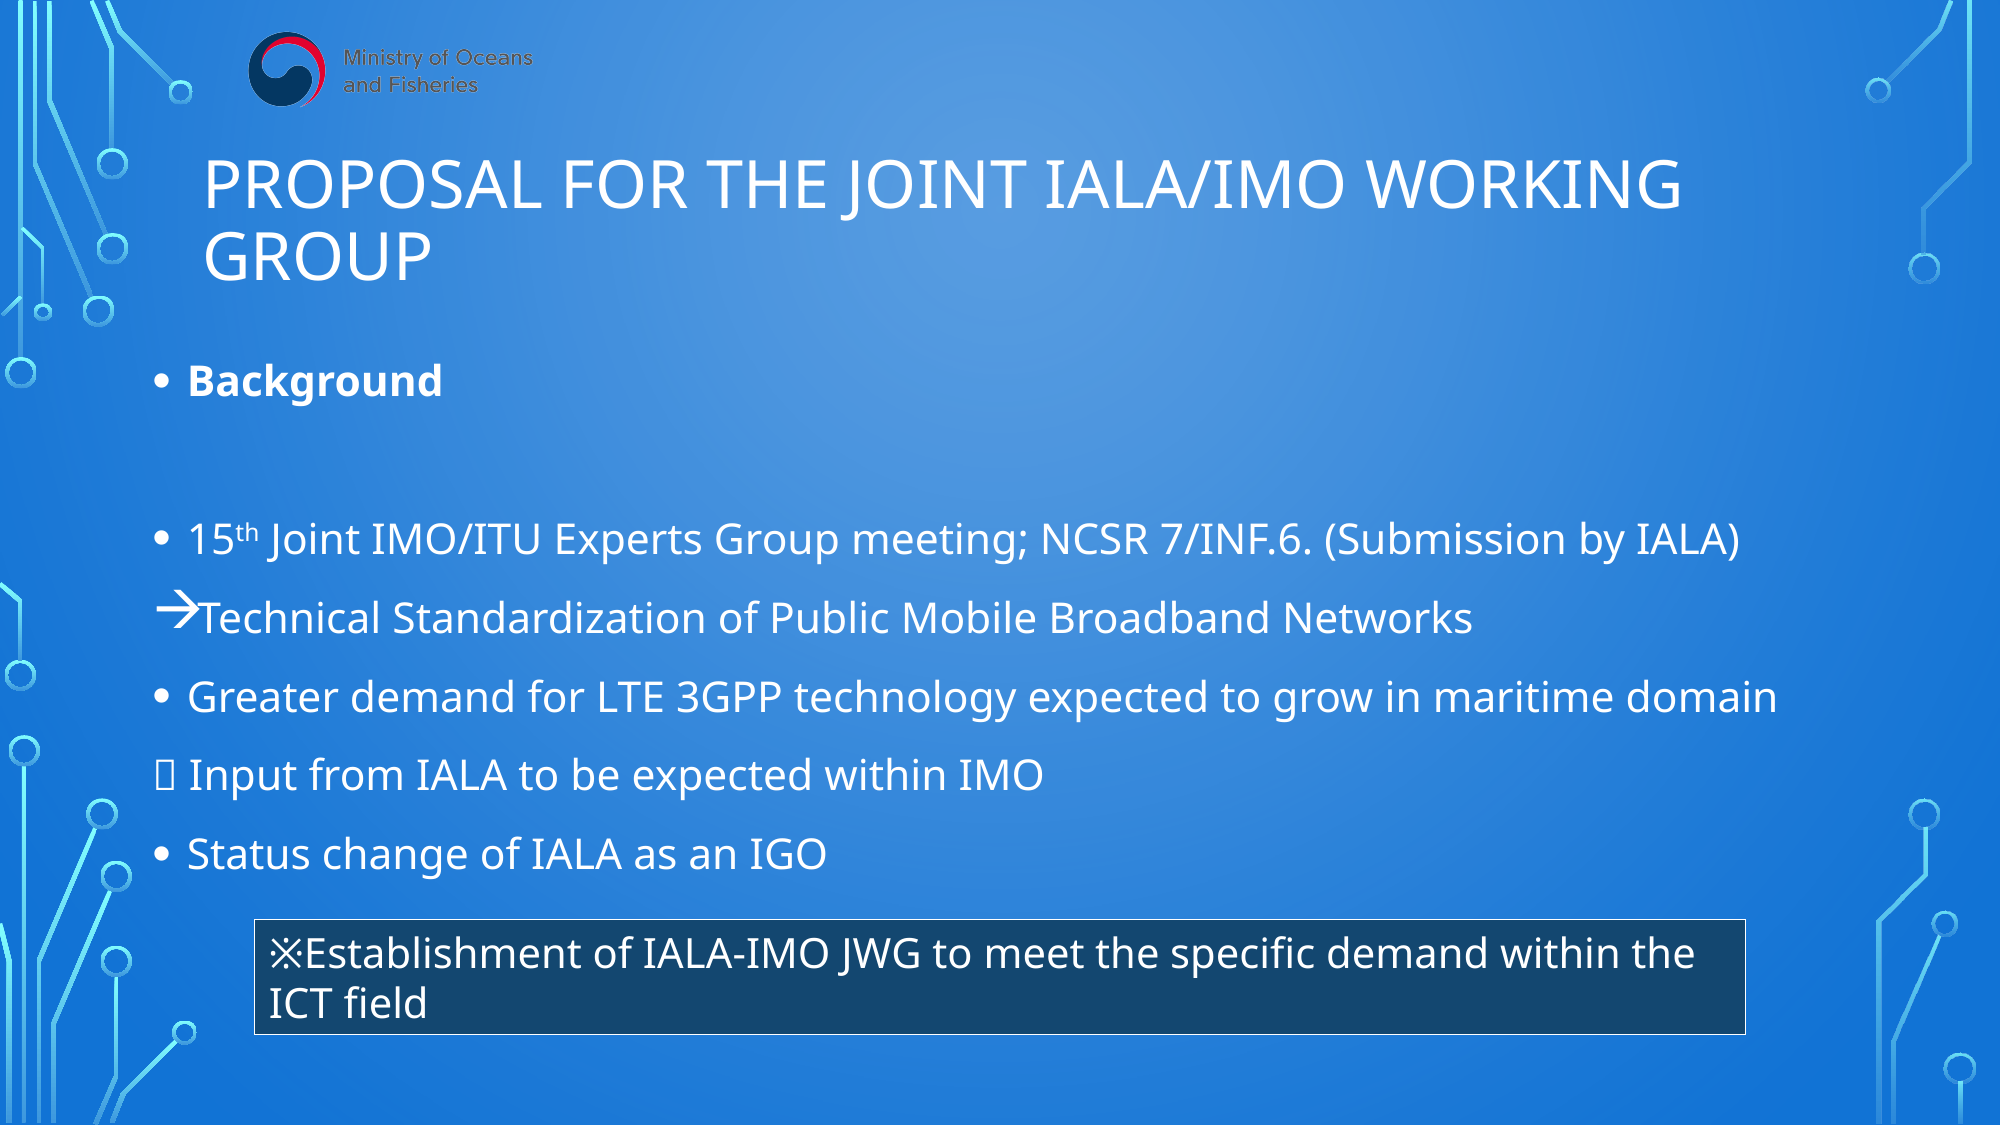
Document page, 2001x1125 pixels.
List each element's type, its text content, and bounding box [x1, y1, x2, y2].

text_box ※Establishment of IALA-IMO JWG to meet the specific demand within the ICT field [254, 919, 1746, 1035]
picture [214, 25, 580, 113]
list Background 15th Joint IMO/ITU Experts Group meeting; NCSR 7/INF.6. (Submission by IALA) Technical Standardization of Public Mobile Broadband Networks Greater demand for LTE 3GPP technology expected to grow in maritime domain  Input from IALA to be expected within IMO Status change of IALA as an IGO [137, 336, 1863, 1056]
title Proposal for the Joint IALA/IMO Working Group [187, 101, 1813, 344]
